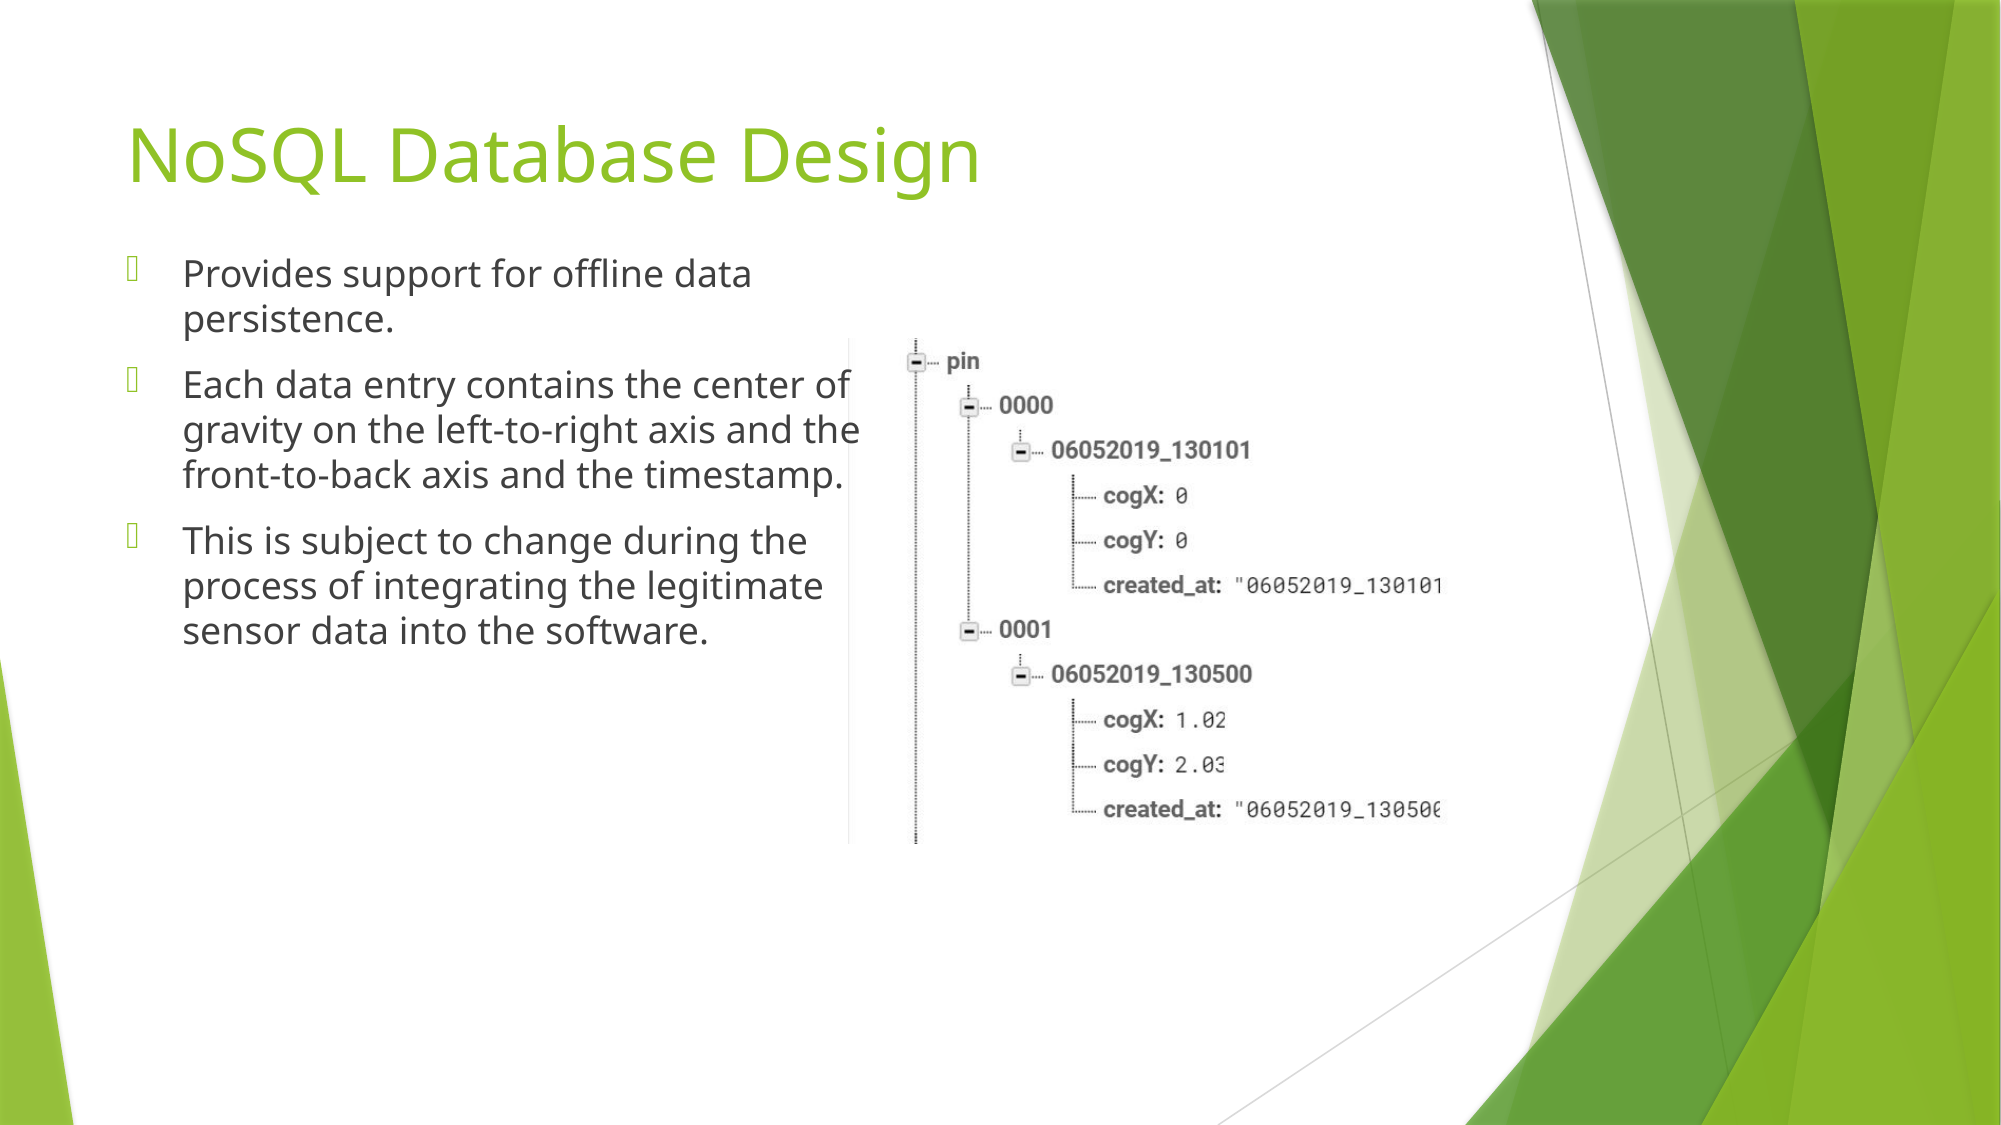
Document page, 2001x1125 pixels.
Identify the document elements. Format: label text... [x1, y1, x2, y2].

title NoSQL Database Design [111, 99, 1522, 317]
text_box Provides support for offline data persistence. Each data entry contains the center of gravity on the left-to-right axis and the front-to-back axis and the timestamp. This is subject to change during the process of integrating the legitimate sensor data into the software. [111, 242, 915, 1047]
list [847, 338, 1573, 845]
